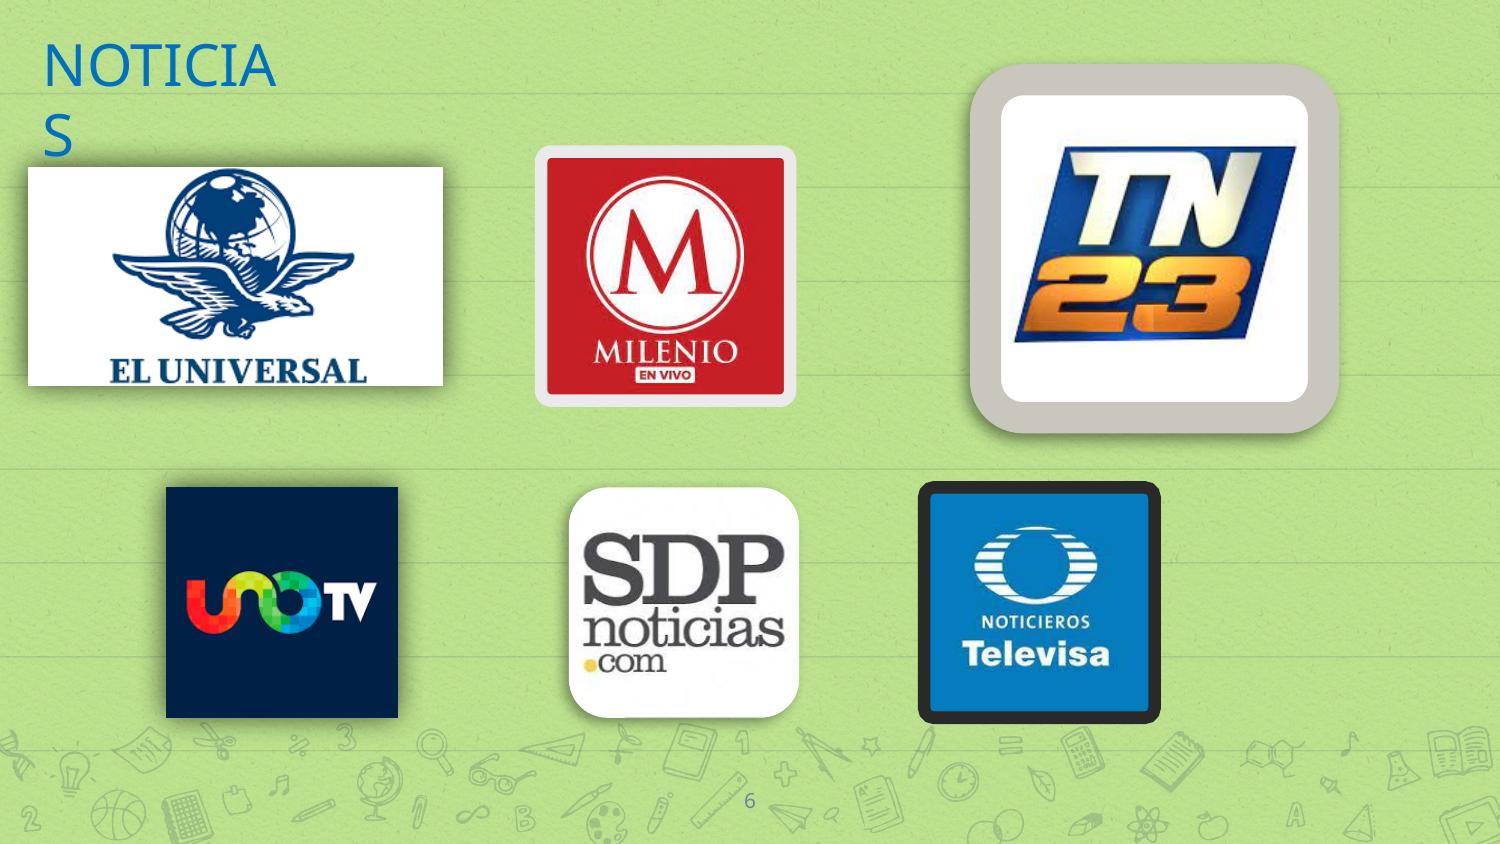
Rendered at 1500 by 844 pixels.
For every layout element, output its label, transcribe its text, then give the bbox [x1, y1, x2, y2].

slide_number 6 [705, 779, 795, 825]
picture [0, 0, 1500, 844]
text_box NOTICIAS [28, 21, 306, 165]
